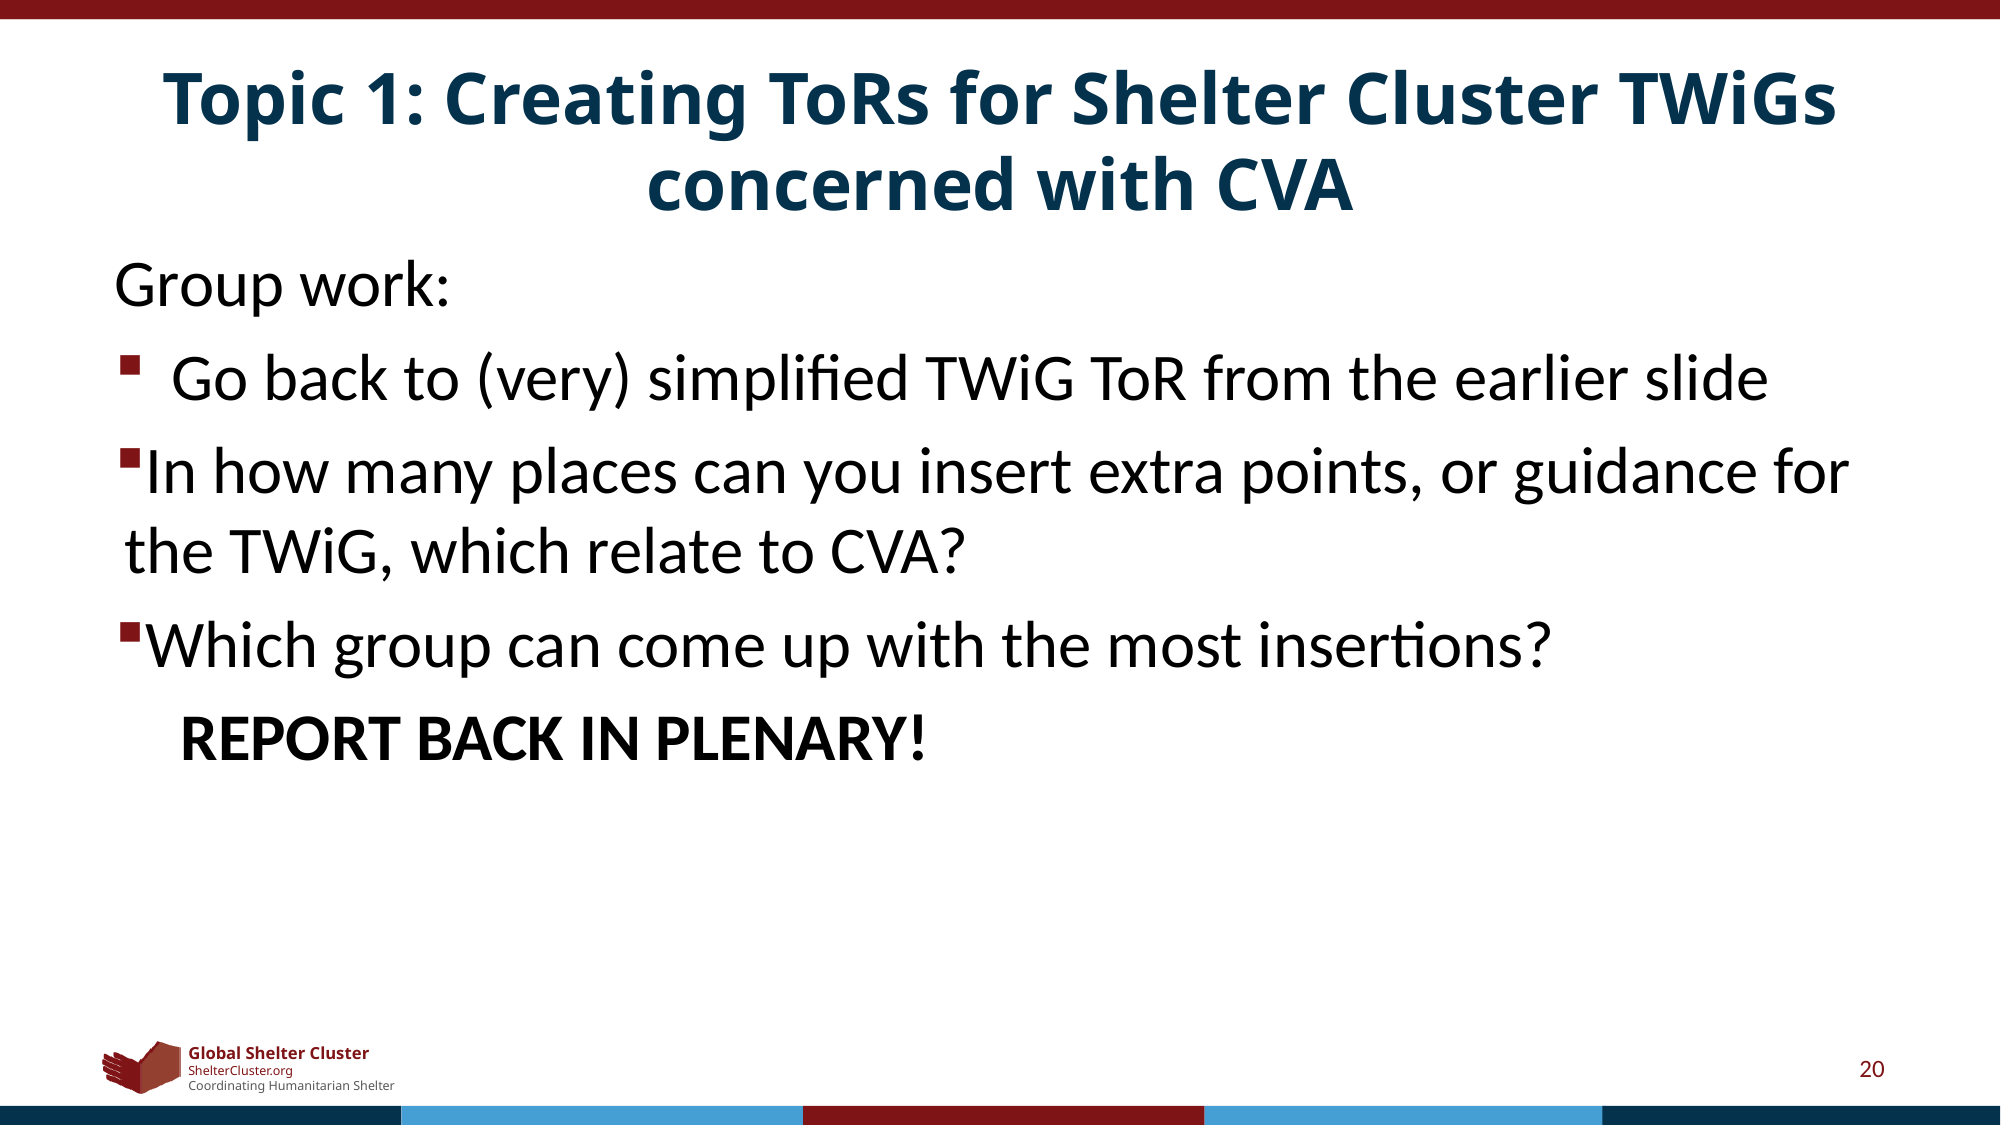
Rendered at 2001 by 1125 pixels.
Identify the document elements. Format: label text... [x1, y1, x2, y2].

slide_number 20 [1433, 1037, 1900, 1098]
list Group work: Go back to (very) simplified TWiG ToR from the earlier slide In how many places can you insert extra points, or guidance for the TWiG, which relate to CVA? Which group can come up with the most insertions? REPORT BACK IN PLENARY! [99, 232, 1900, 975]
title Topic 1: Creating ToRs for Shelter Cluster TWiGs concerned with CVA [99, 45, 1900, 232]
picture [102, 1041, 181, 1094]
